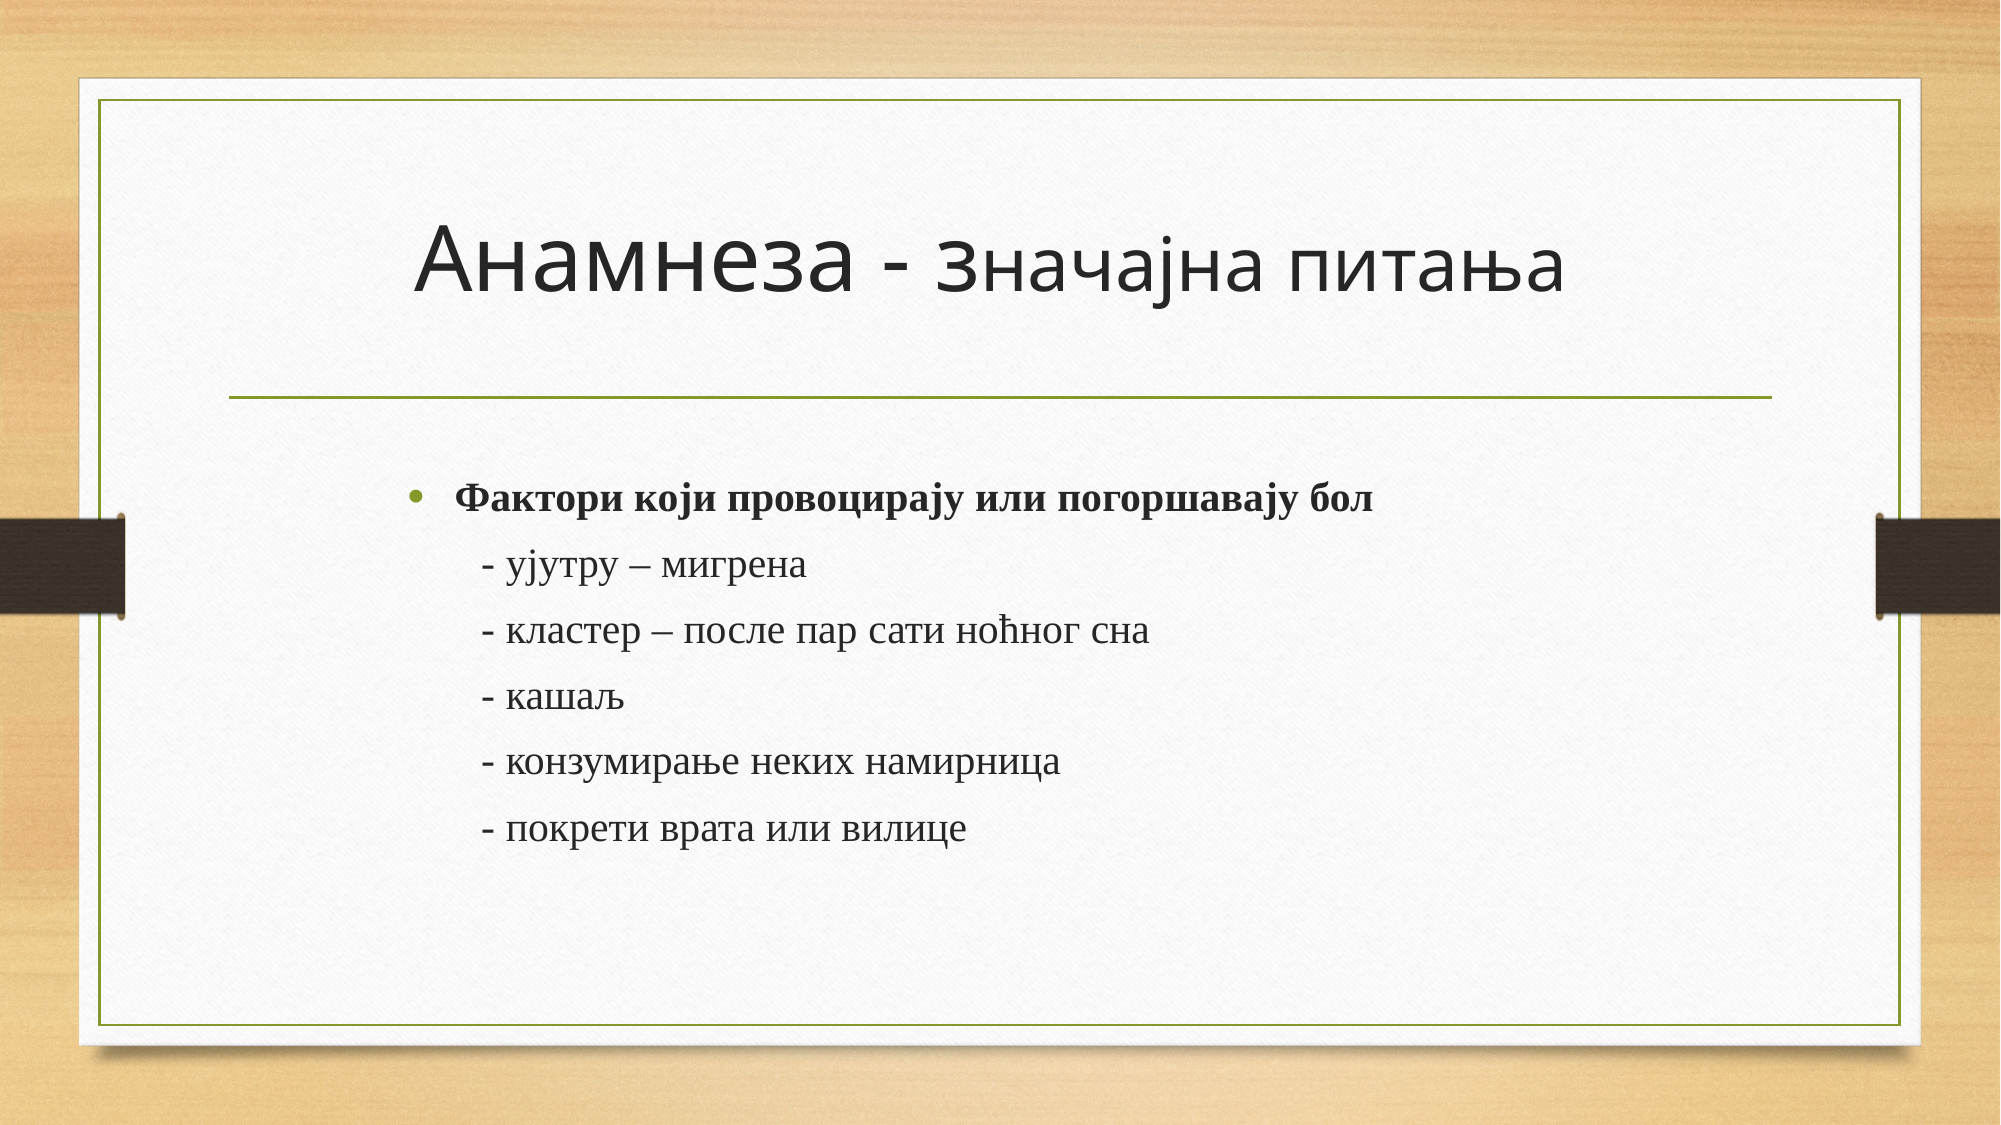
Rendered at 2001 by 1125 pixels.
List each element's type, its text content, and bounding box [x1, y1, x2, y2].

list Фактори који провоцирају или погоршавају бол - ујутру – мигрена - кластер – после пар сати ноћног сна - кашаљ - конзумирање неких намирница - покрети врата или вилице [392, 467, 1633, 1044]
title Анамнеза - значајна питања [303, 184, 1679, 326]
picture [0, 0, 2001, 1125]
